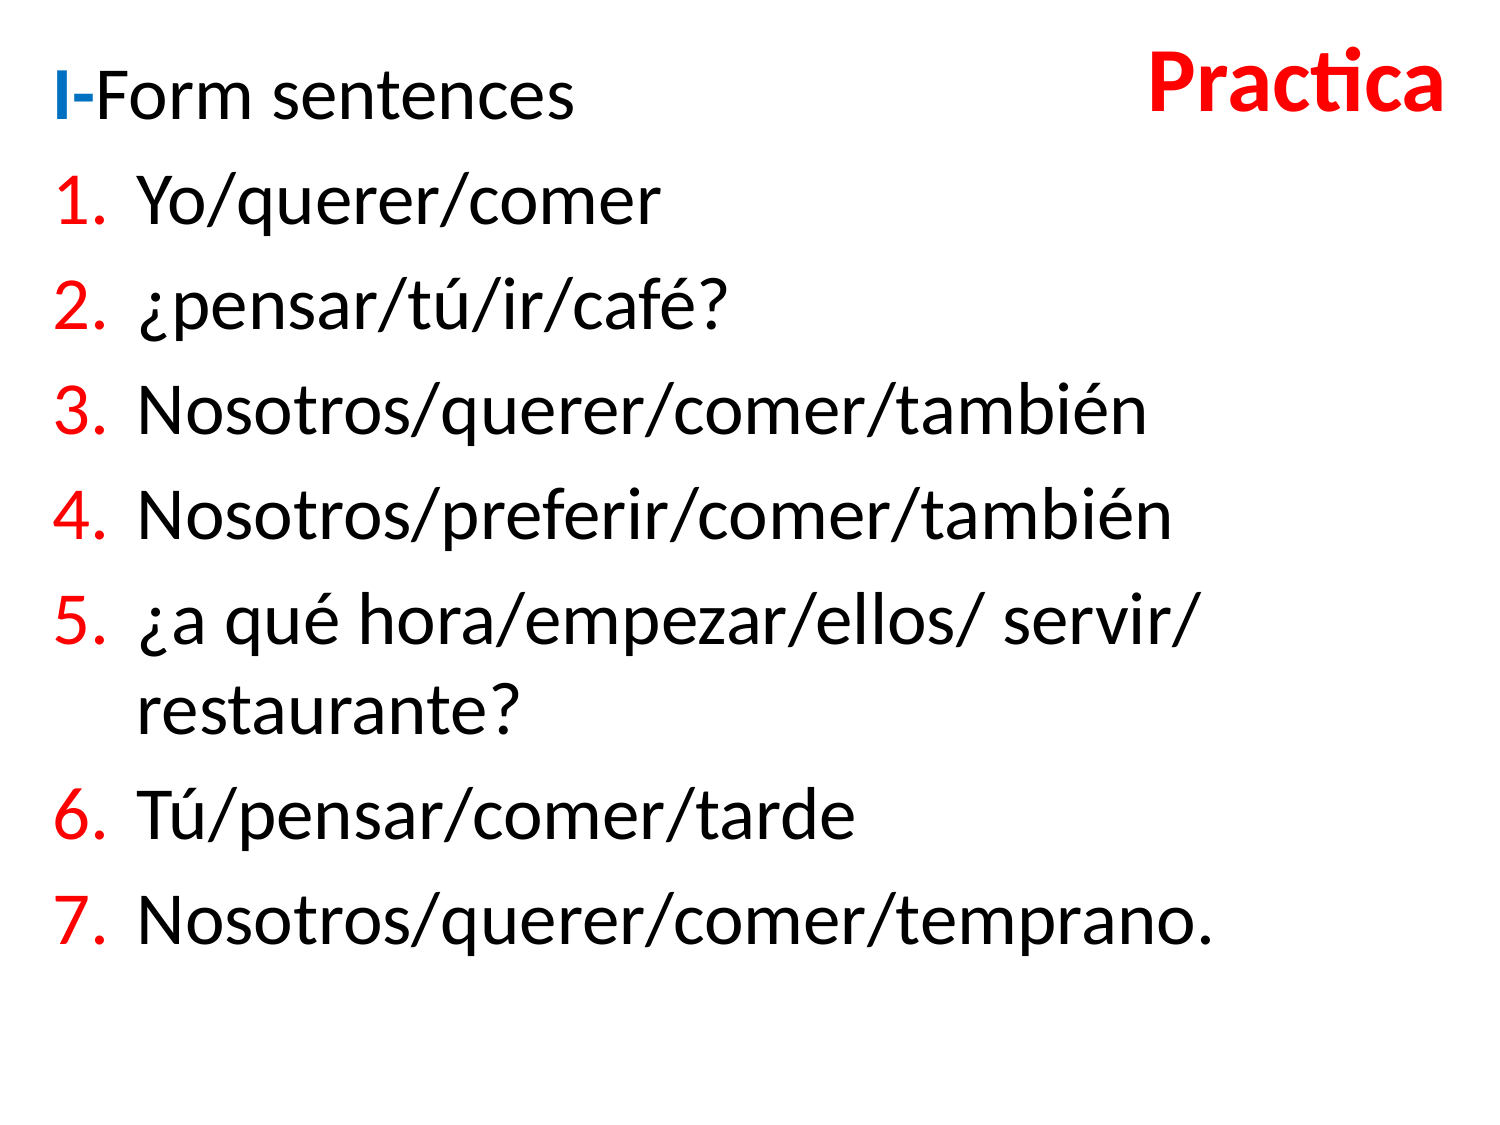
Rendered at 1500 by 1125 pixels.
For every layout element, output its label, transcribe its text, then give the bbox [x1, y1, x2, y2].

text_box I-Form sentences Yo/querer/comer ¿pensar/tú/ir/café? Nosotros/querer/comer/también Nosotros/preferir/comer/también ¿a qué hora/empezar/ellos/ servir/ restaurante? Tú/pensar/comer/tarde Nosotros/querer/comer/temprano. [37, 37, 1463, 1088]
text_box Practica [112, 12, 1463, 200]
